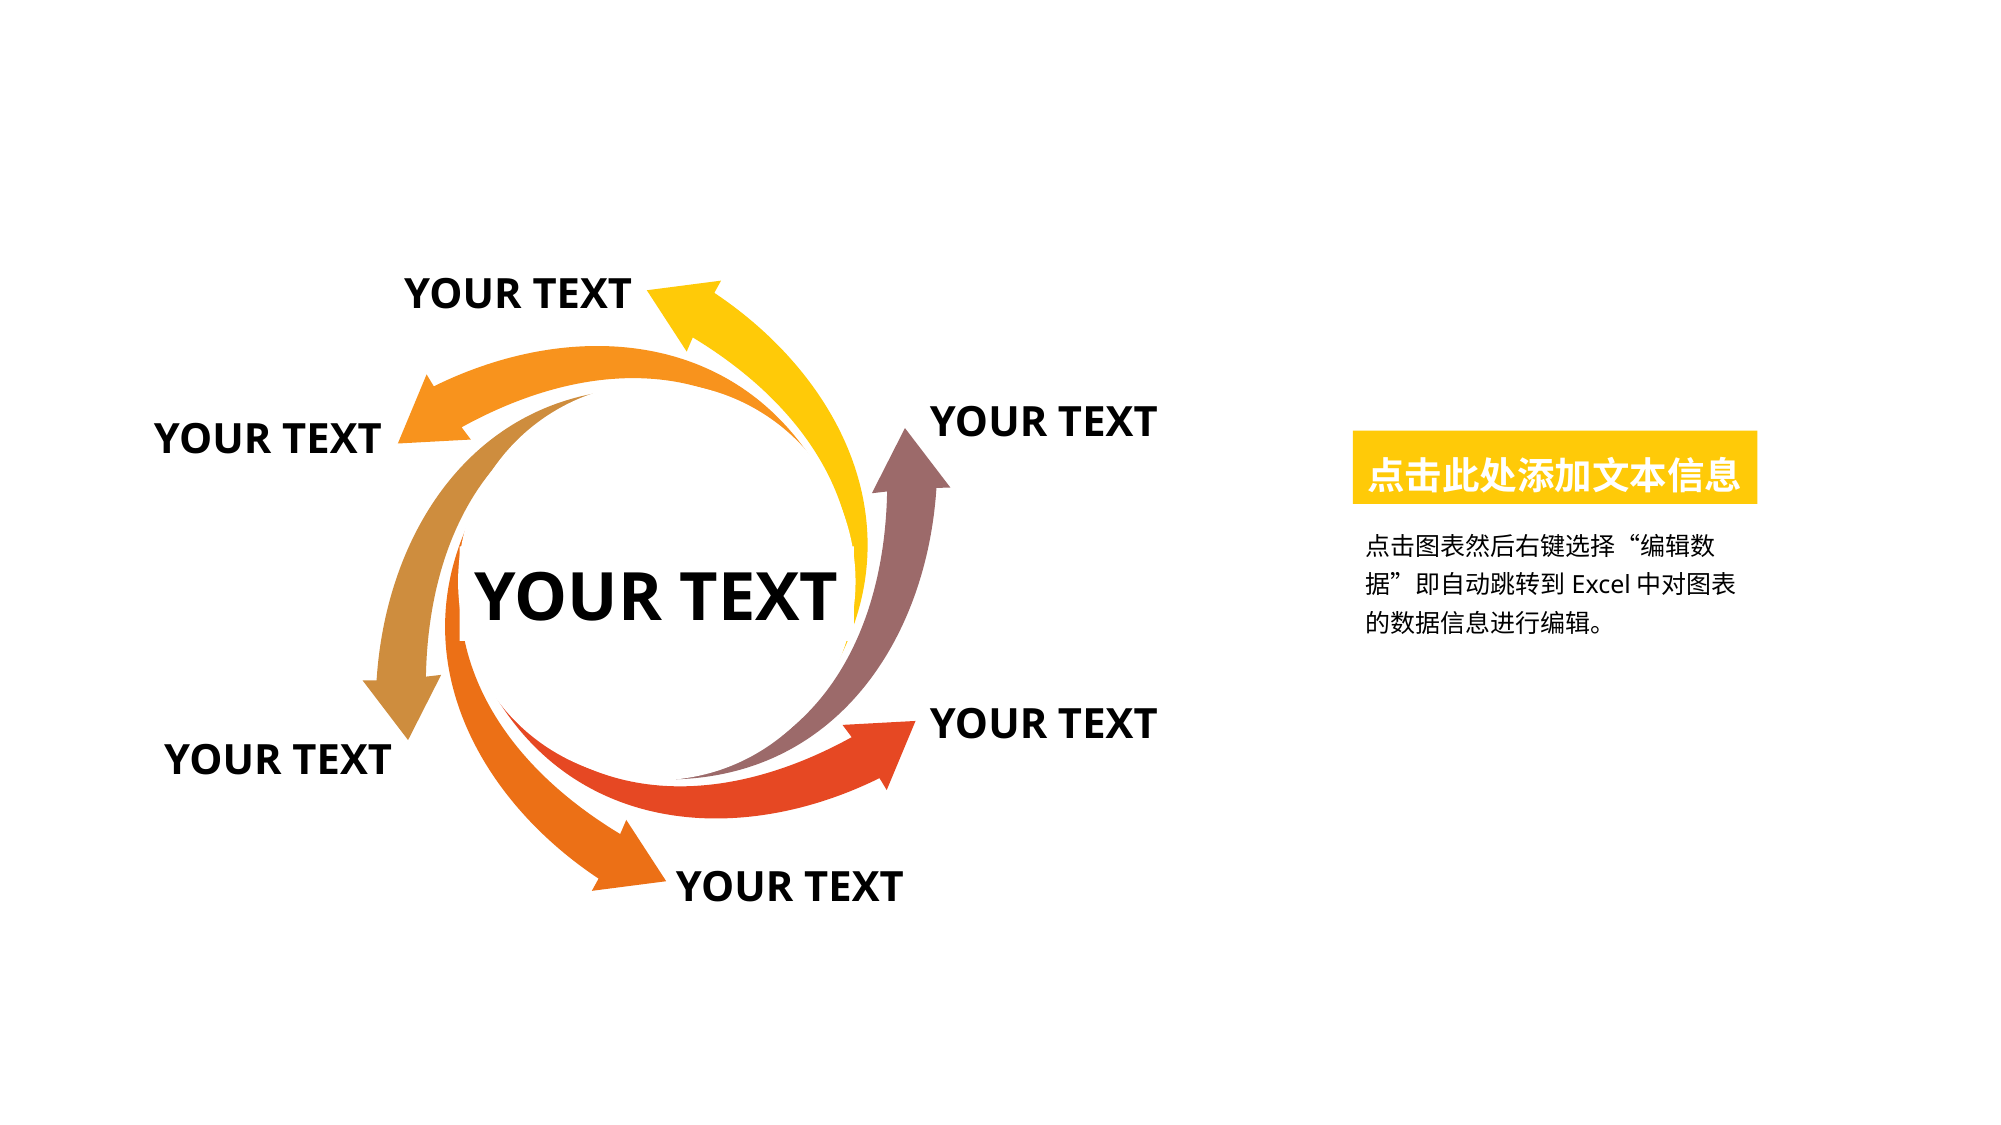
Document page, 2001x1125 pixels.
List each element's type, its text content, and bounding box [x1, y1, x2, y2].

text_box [458, 382, 856, 781]
text_box [668, 279, 811, 382]
text_box [856, 467, 869, 622]
text_box [444, 546, 458, 708]
text_box [856, 452, 953, 689]
text_box YOUR TEXT [85, 725, 471, 791]
text_box YOUR TEXT [856, 689, 1236, 755]
text_box YOUR TEXT [325, 259, 711, 325]
text_box YOUR TEXT [597, 852, 982, 918]
text_box [495, 781, 649, 893]
text_box 点击图表然后右键选择“编辑数据”即自动跳转到Excel中对图表的数据信息进行编辑。 [1350, 513, 1760, 646]
text_box [413, 344, 735, 403]
text_box 点击此处添加文本信息 [1352, 430, 1758, 504]
text_box YOUR TEXT [856, 386, 1236, 452]
text_box YOUR TEXT [75, 403, 458, 469]
text_box [360, 469, 458, 725]
text_box [575, 755, 903, 820]
